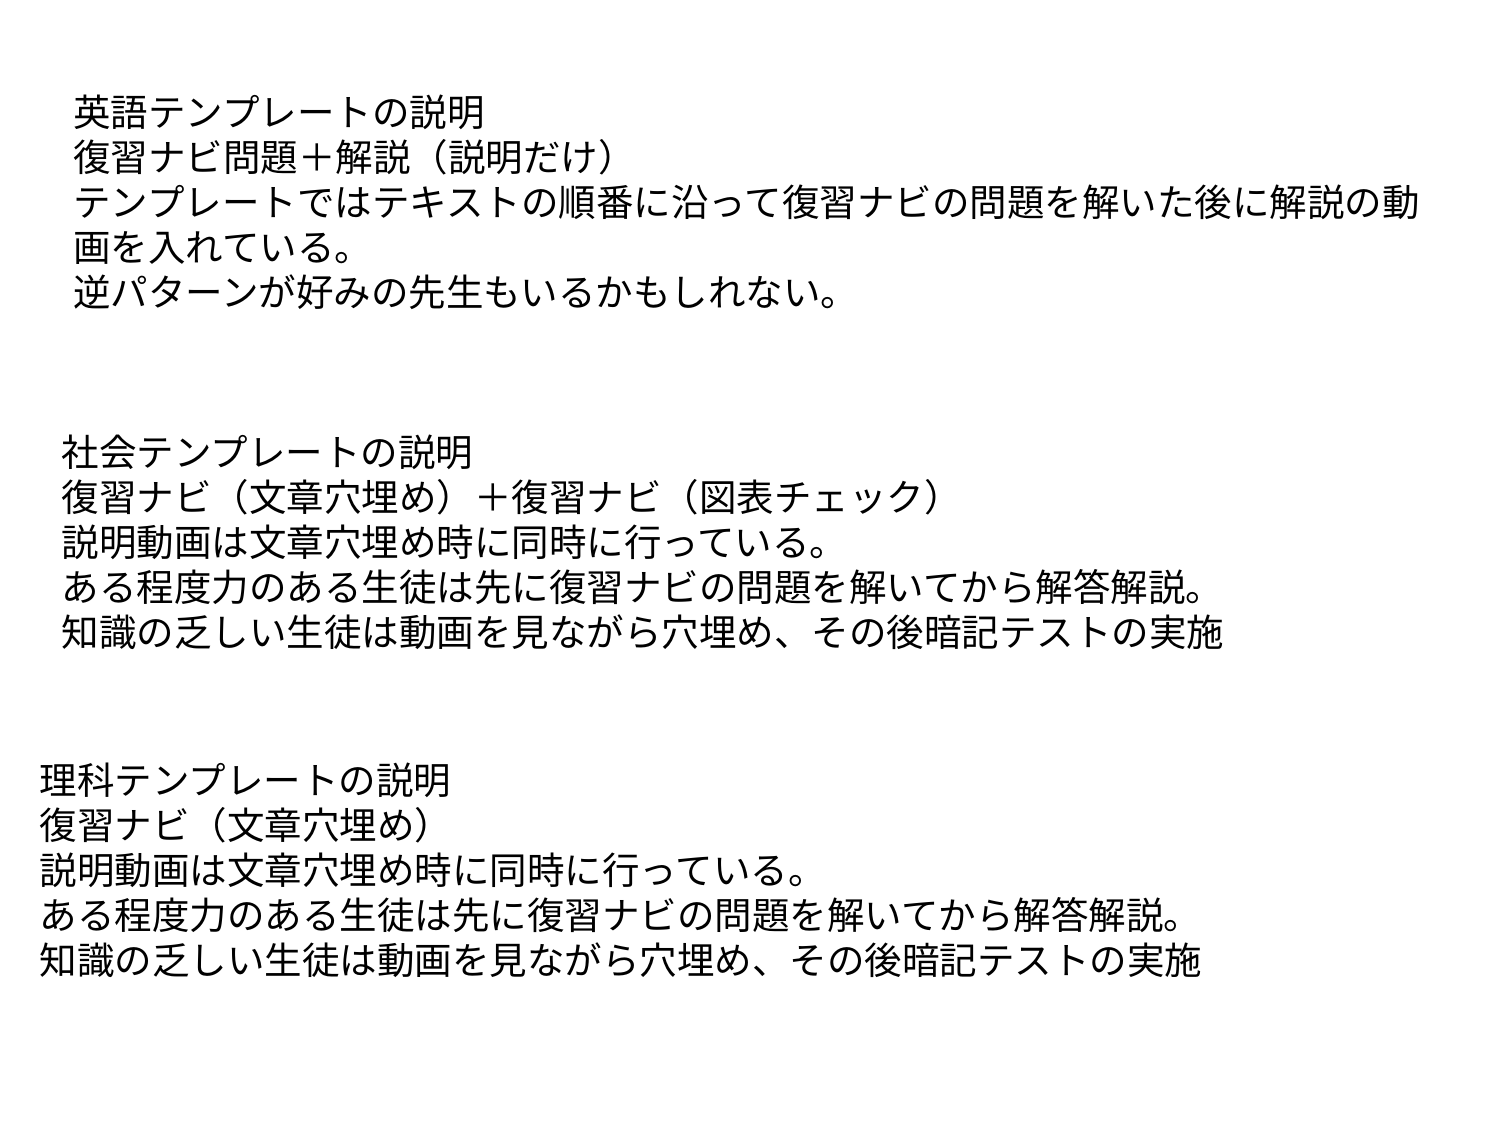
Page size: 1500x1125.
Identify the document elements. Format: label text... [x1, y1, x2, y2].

text_box 英語テンプレートの説明 復習ナビ問題＋解説（説明だけ） テンプレートではテキストの順番に沿って復習ナビの問題を解いた後に解説の動画を入れている。 逆パターンが好みの先生もいるかもしれない。 [58, 81, 1453, 322]
text_box 理科テンプレートの説明 復習ナビ（文章穴埋め） 説明動画は文章穴埋め時に同時に行っている。 ある程度力のある生徒は先に復習ナビの問題を解いてから解答解説。 知識の乏しい生徒は動画を見ながら穴埋め、その後暗記テストの実施 [25, 749, 1218, 990]
text_box 社会テンプレートの説明 復習ナビ（文章穴埋め）＋復習ナビ（図表チェック） 説明動画は文章穴埋め時に同時に行っている。 ある程度力のある生徒は先に復習ナビの問題を解いてから解答解説。 知識の乏しい生徒は動画を見ながら穴埋め、その後暗記テストの実施 [46, 421, 1395, 662]
